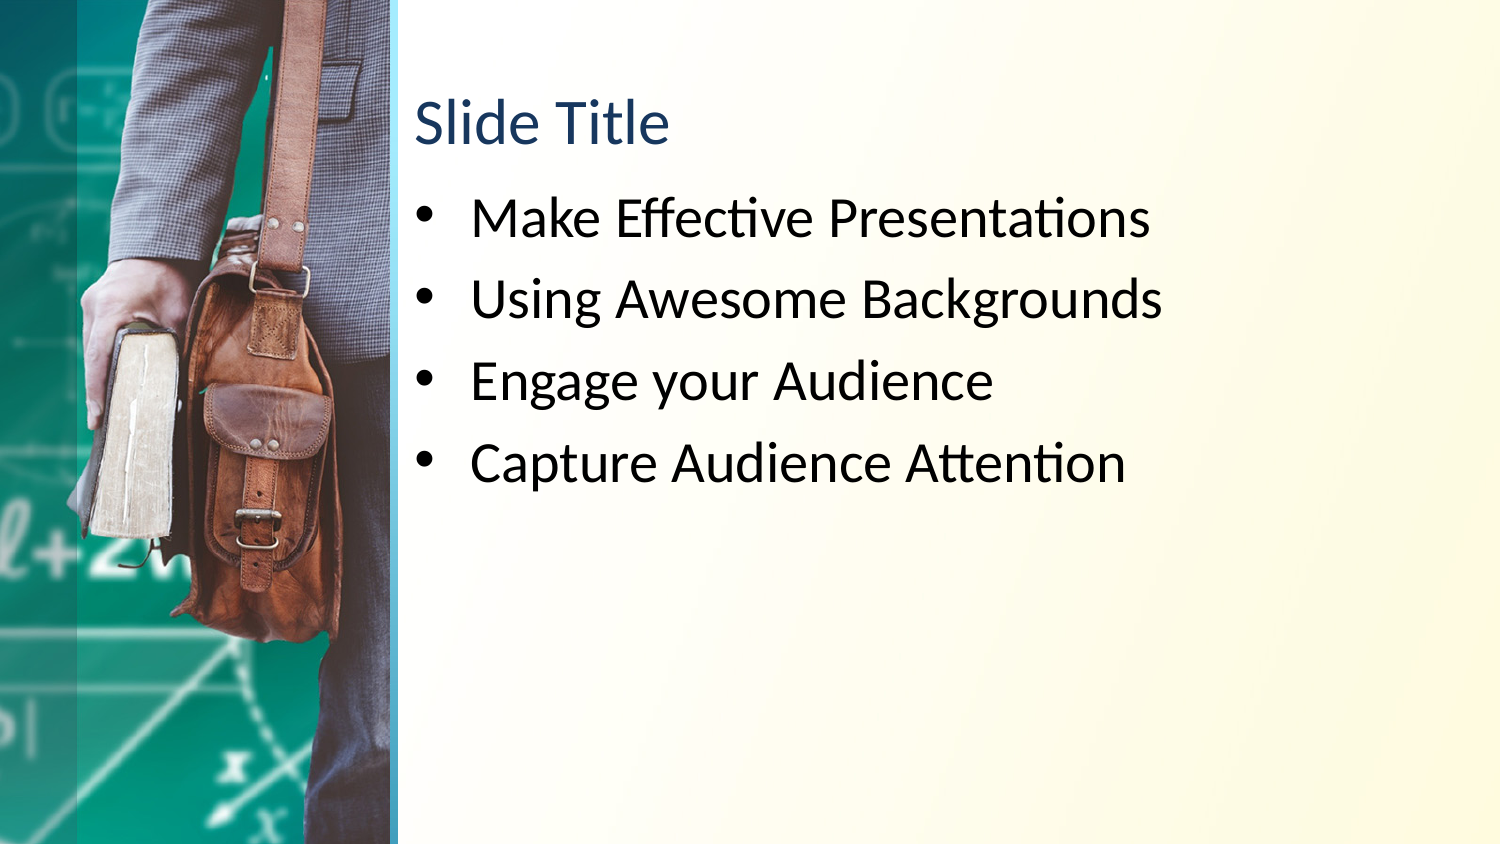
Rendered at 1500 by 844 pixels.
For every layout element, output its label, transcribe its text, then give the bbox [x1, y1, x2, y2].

picture [0, 0, 1500, 844]
list Make Effective Presentations Using Awesome Backgrounds Engage your Audience Capture Audience Attention [399, 171, 1427, 748]
title Slide Title [399, 71, 1427, 166]
